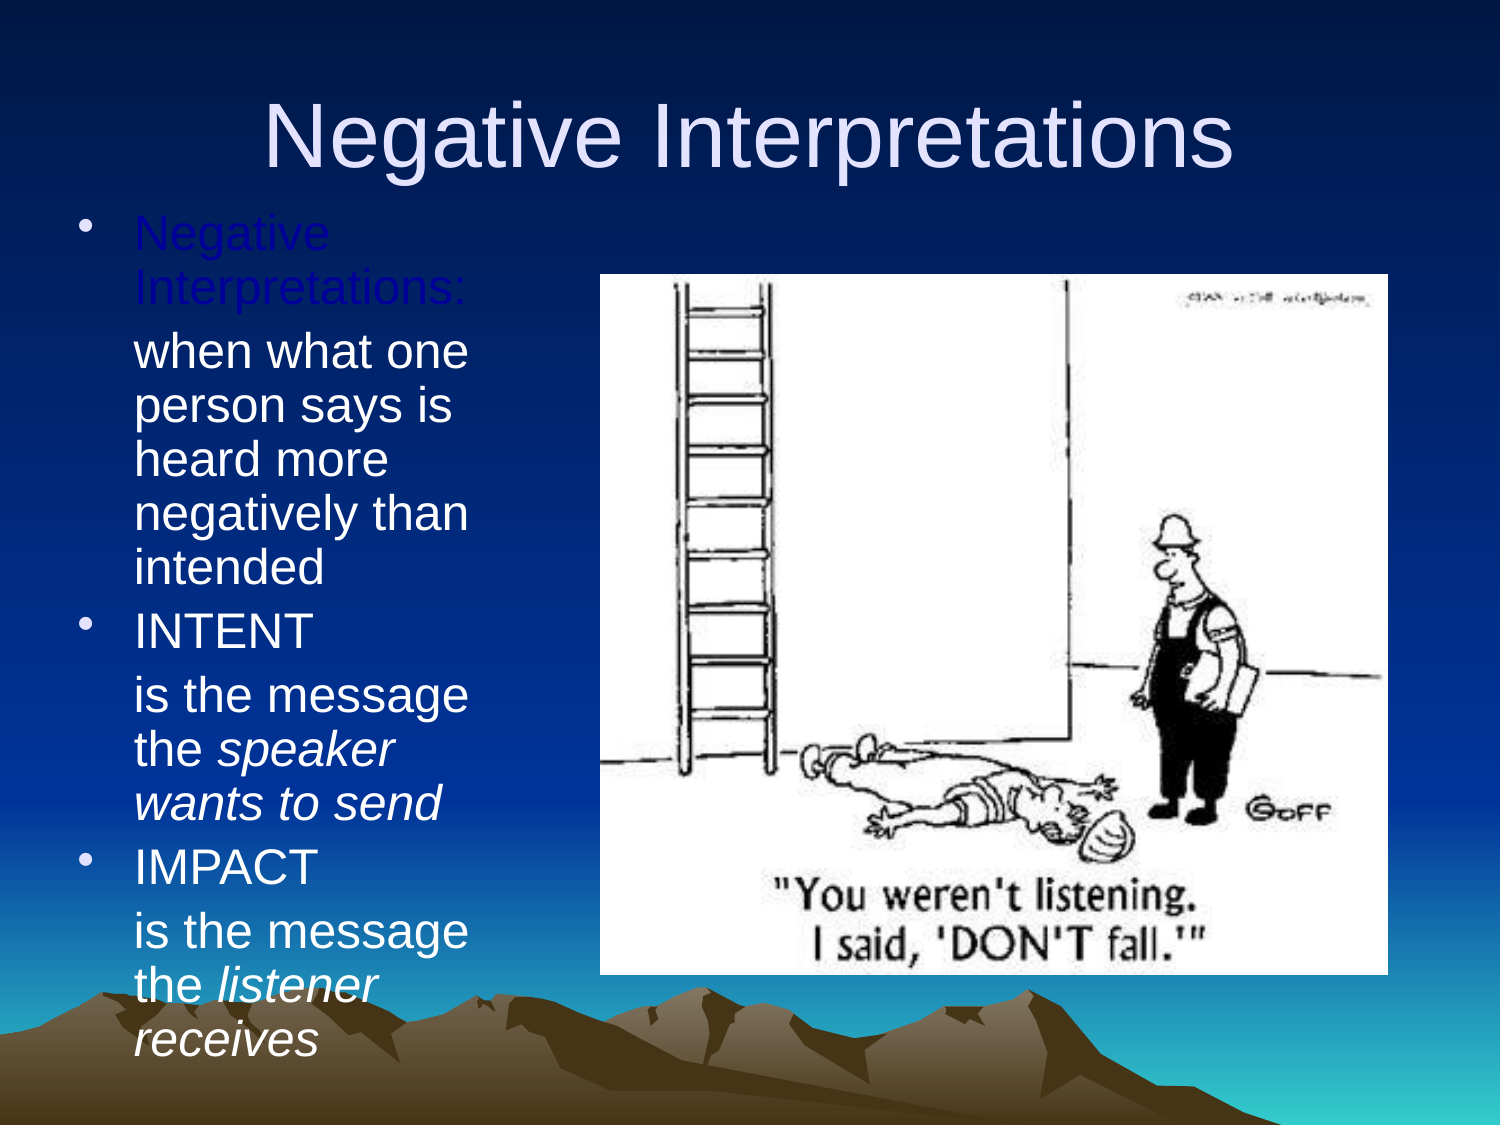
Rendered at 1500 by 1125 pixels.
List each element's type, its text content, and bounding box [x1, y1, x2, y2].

list Negative Interpretations: when what one person says is heard more negatively than intended INTENT is the message the speaker wants to send IMPACT is the message the listener receives [62, 199, 488, 1125]
title Negative Interpretations [75, 37, 1425, 225]
picture [599, 274, 1388, 975]
